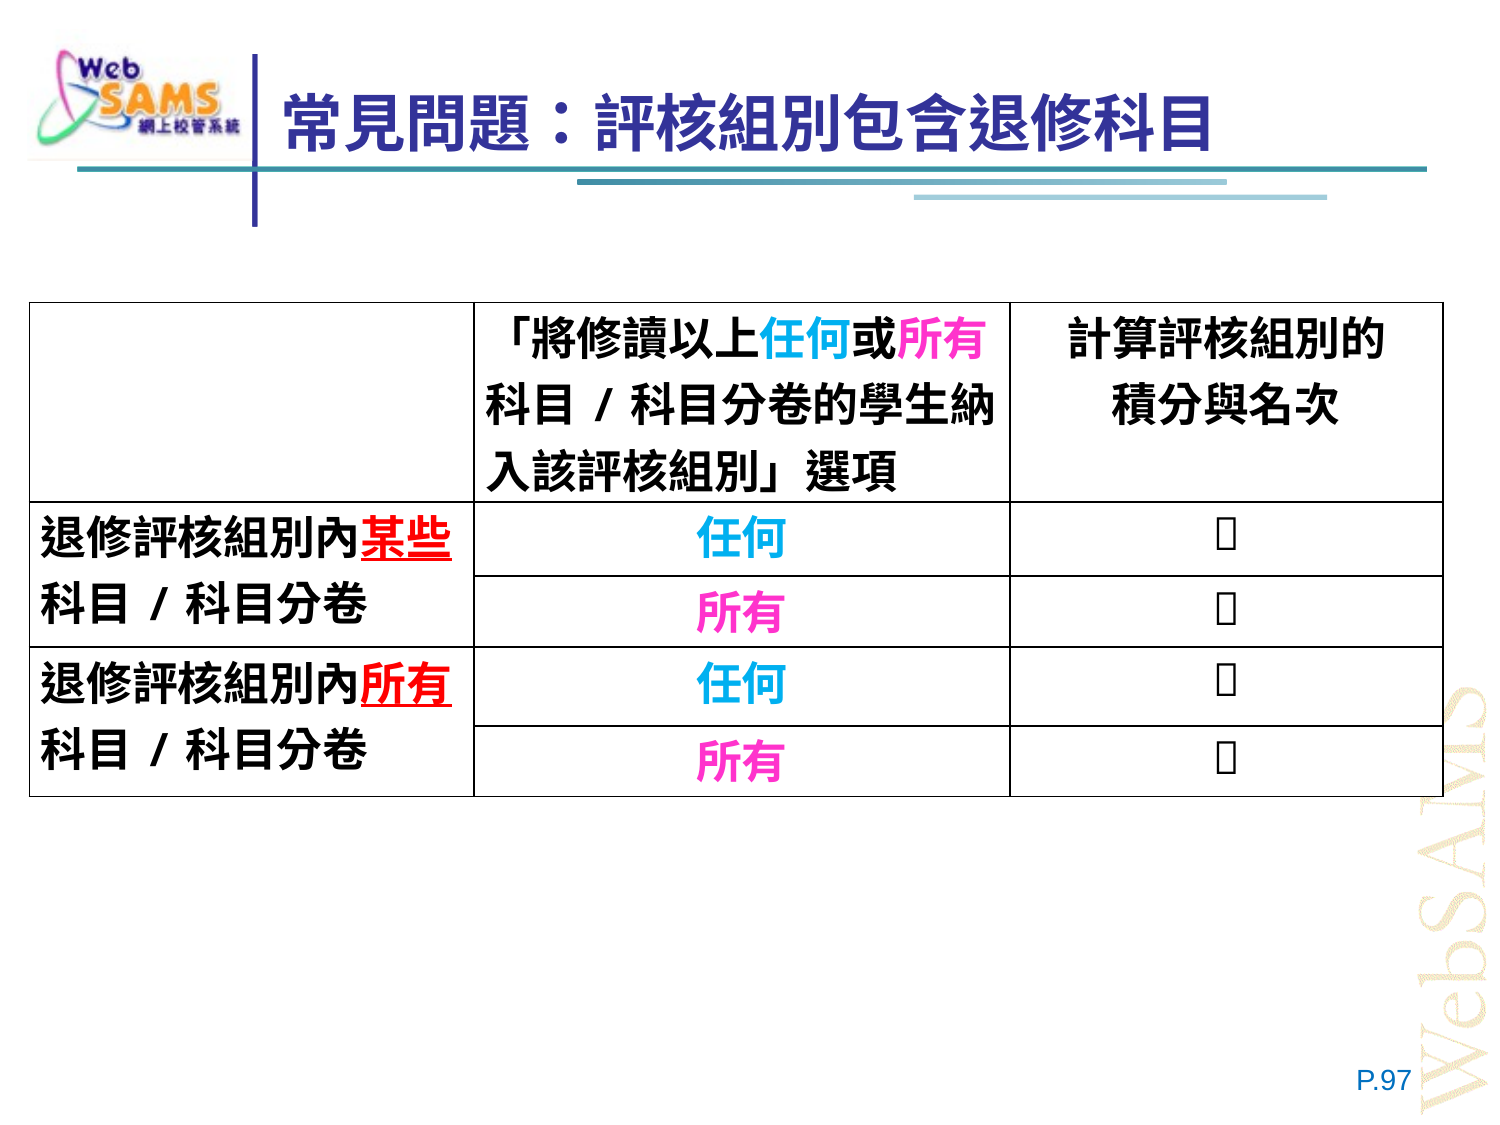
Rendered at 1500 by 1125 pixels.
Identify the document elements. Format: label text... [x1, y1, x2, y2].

table_cell 所有 [475, 727, 1009, 796]
table_header 「將修讀以上任何或所有科目/科目分卷的學生納入該評核組別」選項 [475, 303, 1009, 501]
picture [27, 29, 253, 161]
table_header [30, 303, 473, 501]
table_cell 任何 [475, 648, 1009, 725]
table_cell 退修評核組別內某些科目/科目分卷 [30, 503, 473, 646]
text_box P.97 [1114, 1029, 1428, 1105]
table_cell 所有 [475, 577, 1009, 646]
table_cell  [1011, 727, 1442, 796]
table_cell  [1011, 648, 1442, 725]
table_cell  [1011, 577, 1442, 646]
table_cell  [1011, 503, 1442, 575]
table_cell 任何 [475, 503, 1009, 575]
table_cell 退修評核組別內所有科目/科目分卷 [30, 648, 473, 796]
table_header 計算評核組別的 積分與名次 [1011, 303, 1442, 501]
title 常見問題：評核組別包含退修科目 [265, 41, 1465, 167]
picture [1393, 679, 1500, 1117]
